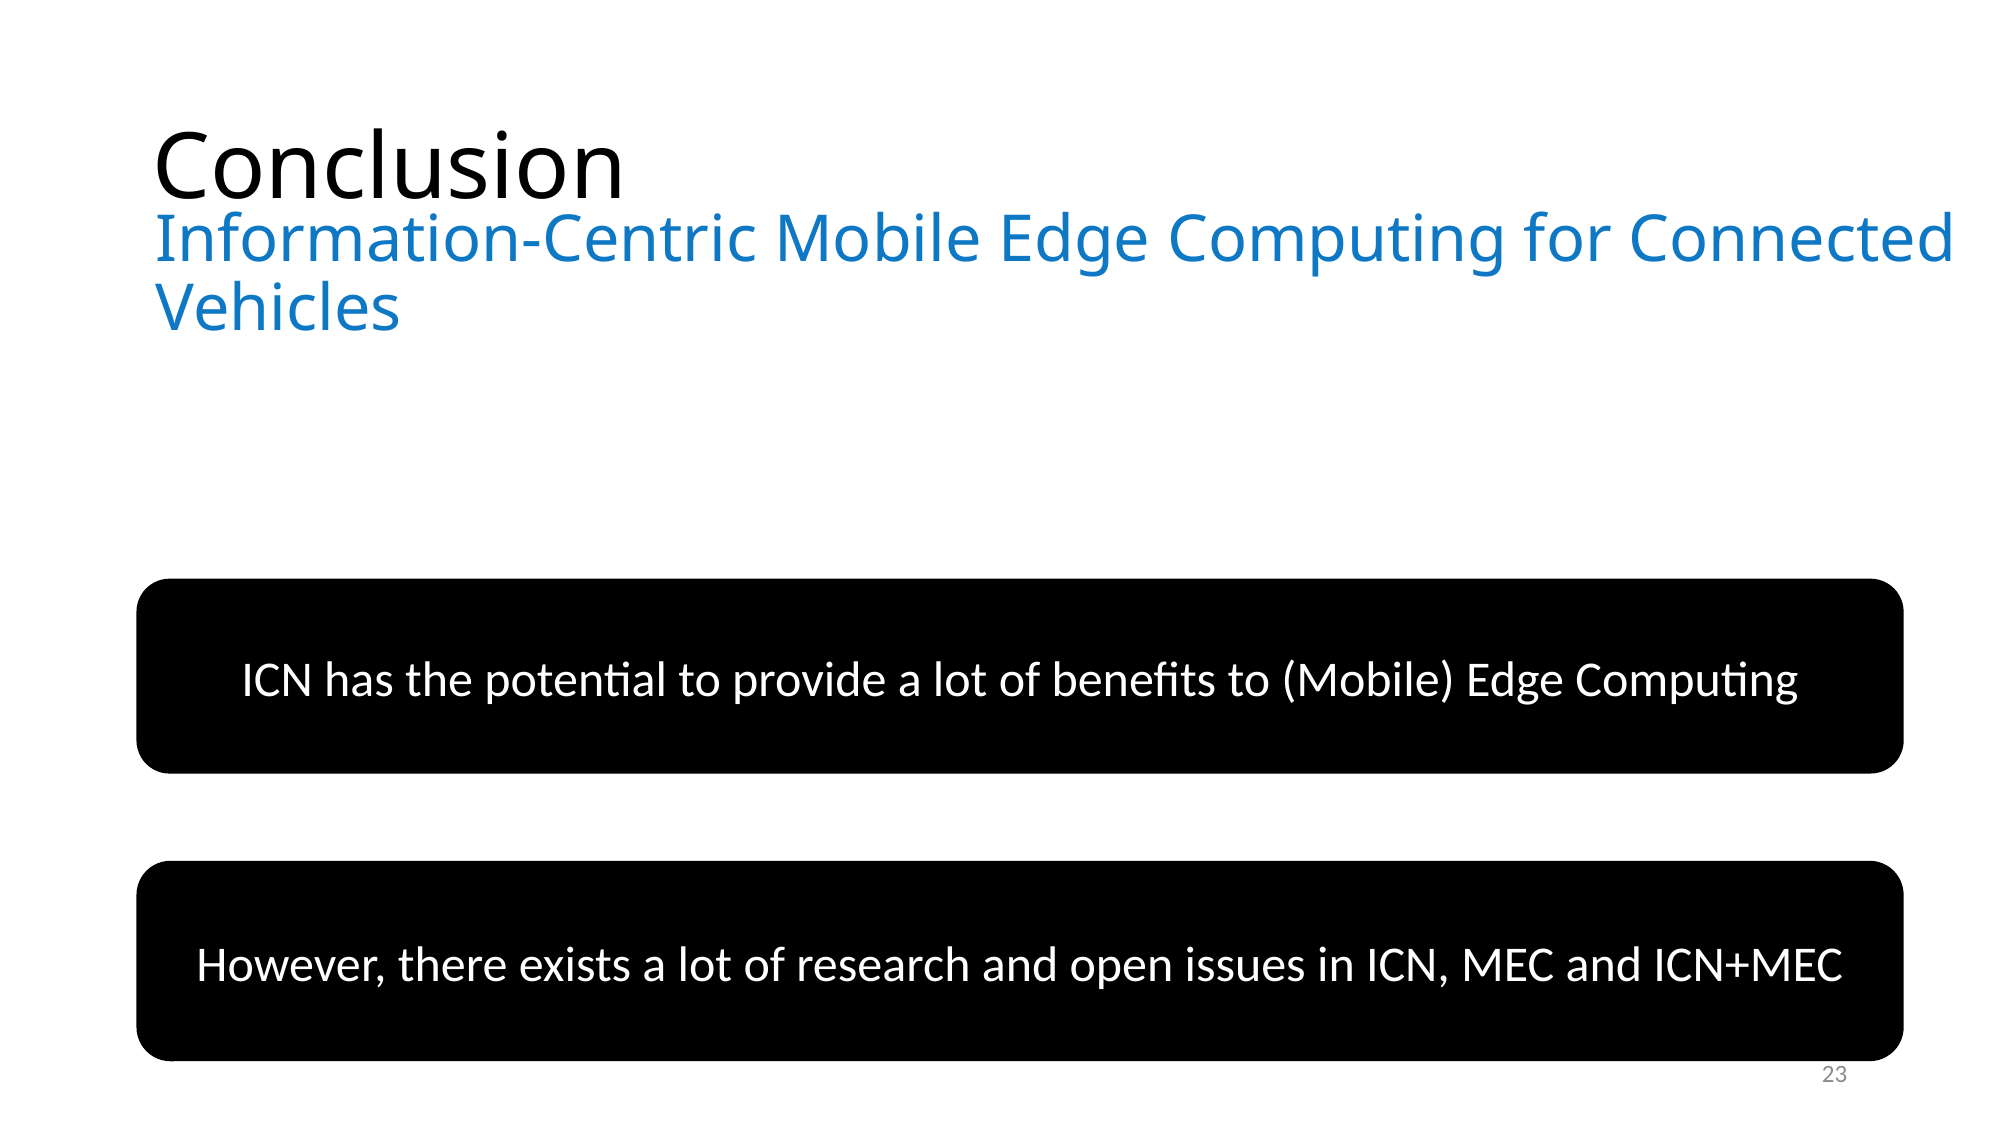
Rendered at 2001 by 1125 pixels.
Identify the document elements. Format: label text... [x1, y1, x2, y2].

text_box Information-Centric Mobile Edge Computing for Connected Vehicles [155, 206, 2000, 278]
slide_number 23 [1412, 1042, 1863, 1103]
text_box However, there exists a lot of research and open issues in ICN, MEC and ICN+MEC [136, 860, 1904, 1062]
text_box ICN has the potential to provide a lot of benefits to (Mobile) Edge Computing [136, 578, 1904, 774]
title Conclusion [137, 59, 1863, 278]
